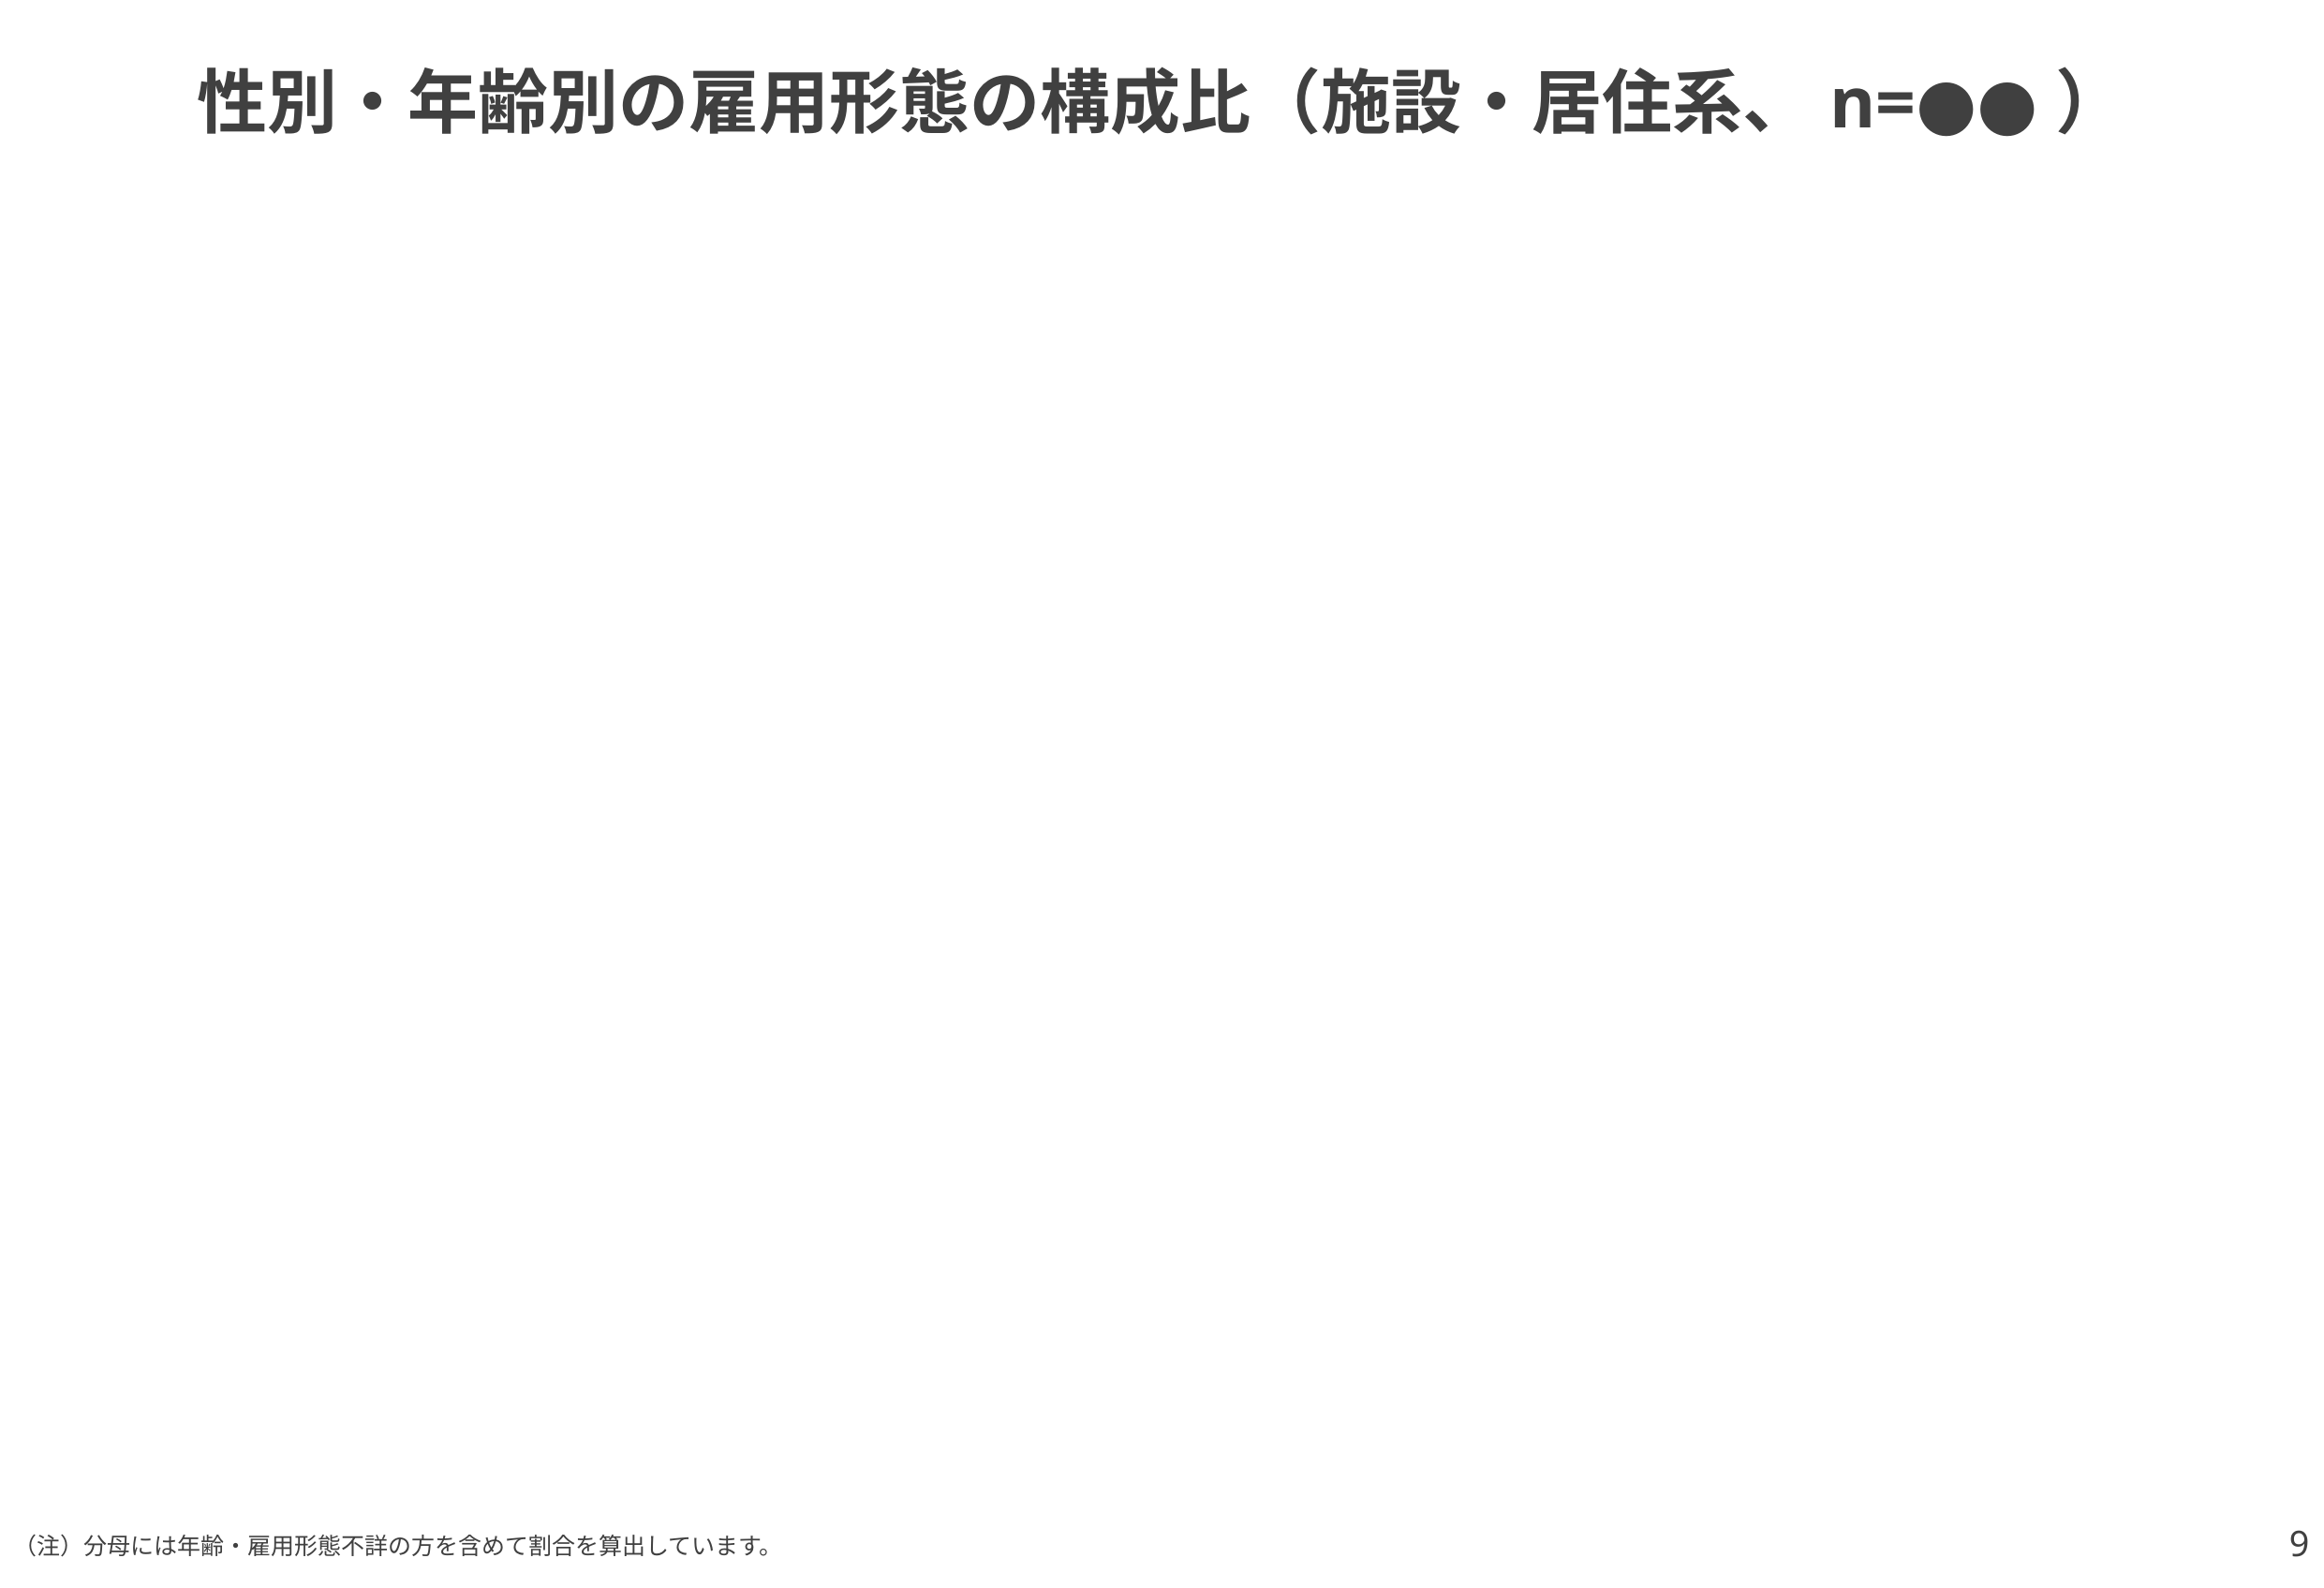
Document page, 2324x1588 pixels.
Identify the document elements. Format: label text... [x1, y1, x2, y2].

title 性別・年齢別の雇用形態の構成比（施設・居住系、n=●●） [21, 31, 2302, 179]
slide_number 9 [1800, 1503, 2324, 1588]
text_box （注）分母には年齢・雇用形態不詳の方を含めて割合を算出しています。 [0, 1523, 2154, 1566]
